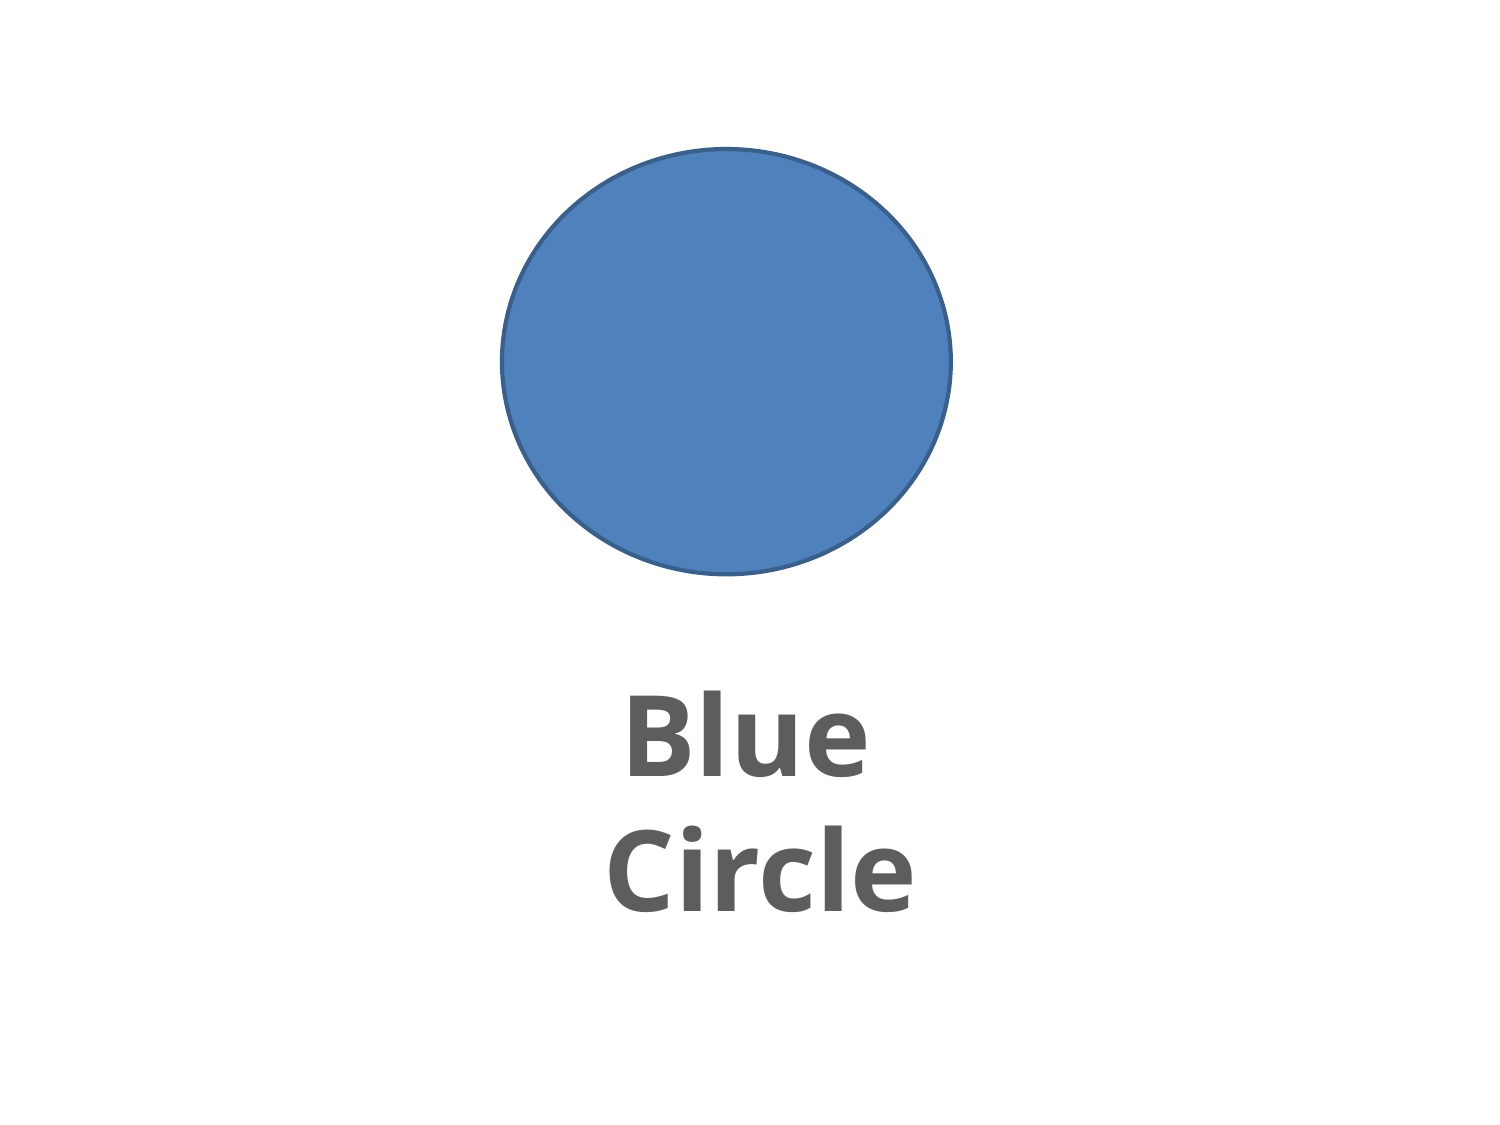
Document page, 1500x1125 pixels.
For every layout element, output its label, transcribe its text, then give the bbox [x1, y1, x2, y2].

text_box Blue Circle [588, 656, 932, 942]
text_box [499, 146, 953, 577]
